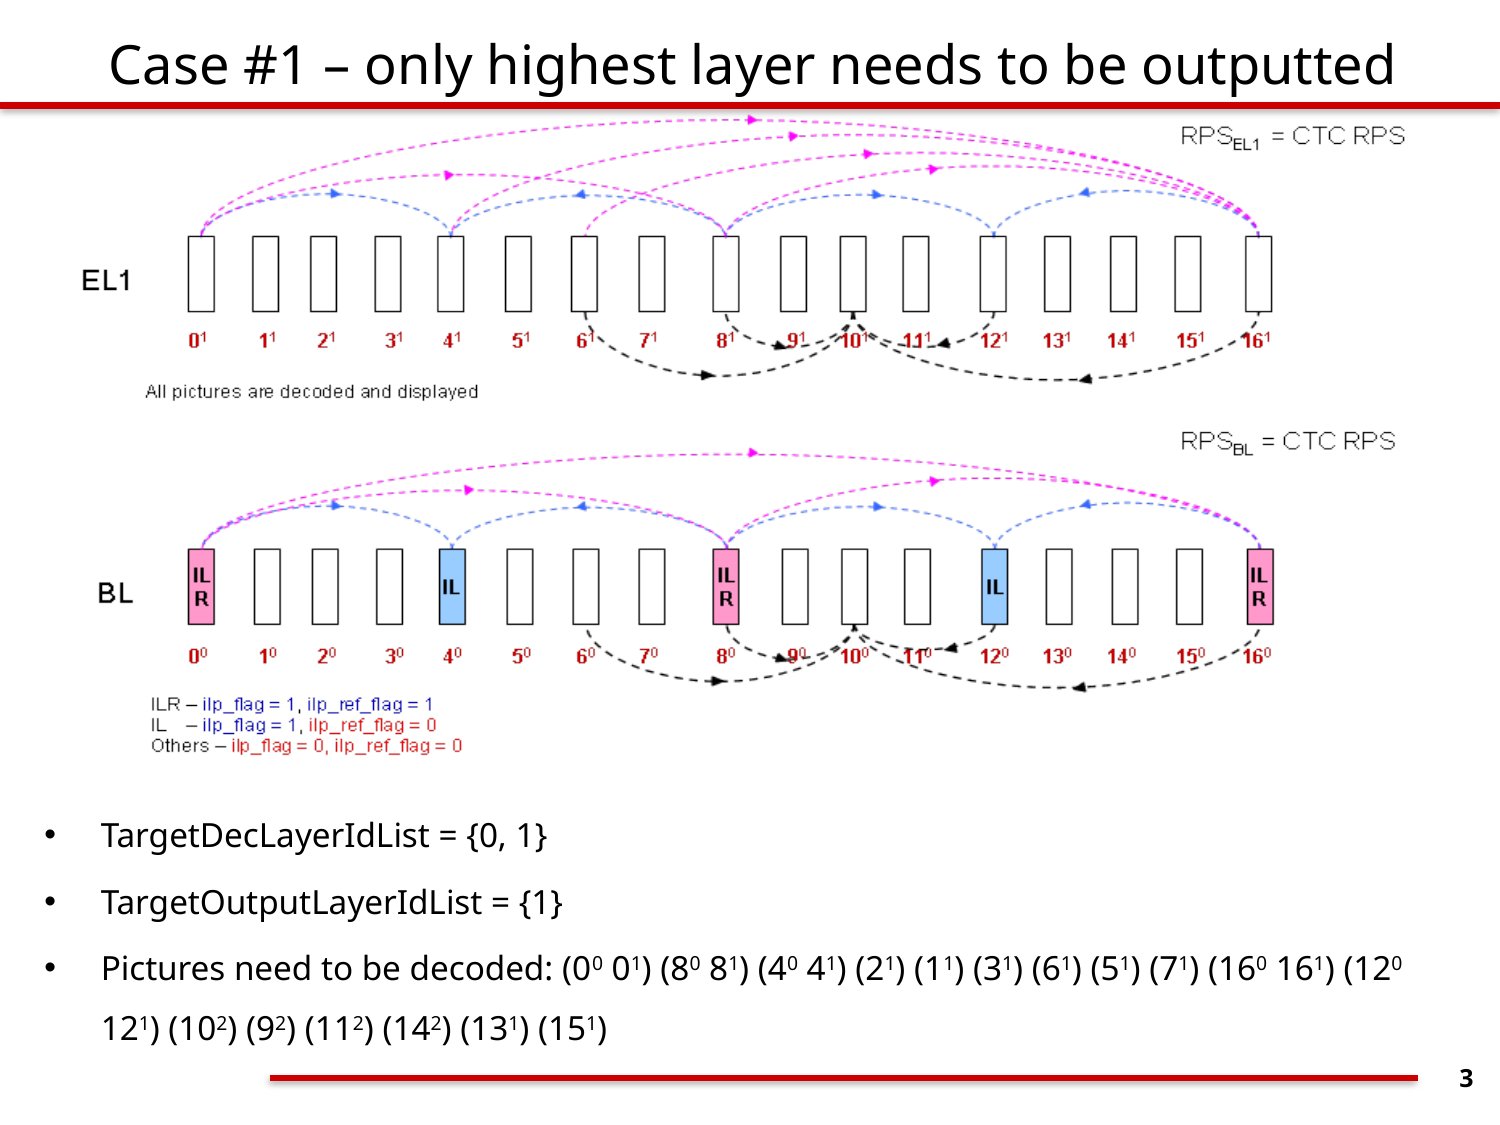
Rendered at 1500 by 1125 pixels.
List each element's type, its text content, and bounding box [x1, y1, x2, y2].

title Case #1 – only highest layer needs to be outputted [93, 32, 1500, 94]
list TargetDecLayerIdList = {0, 1} TargetOutputLayerIdList = {1} Pictures need to be decoded: (00 01) (80 81) (40 41) (21) (11) (31) (61) (51) (71) (160 161) (120 121) (102) (92) (112) (142) (131) (151) [29, 786, 1471, 1083]
slide_number 3 [1417, 1054, 1489, 1114]
picture [64, 112, 1424, 764]
